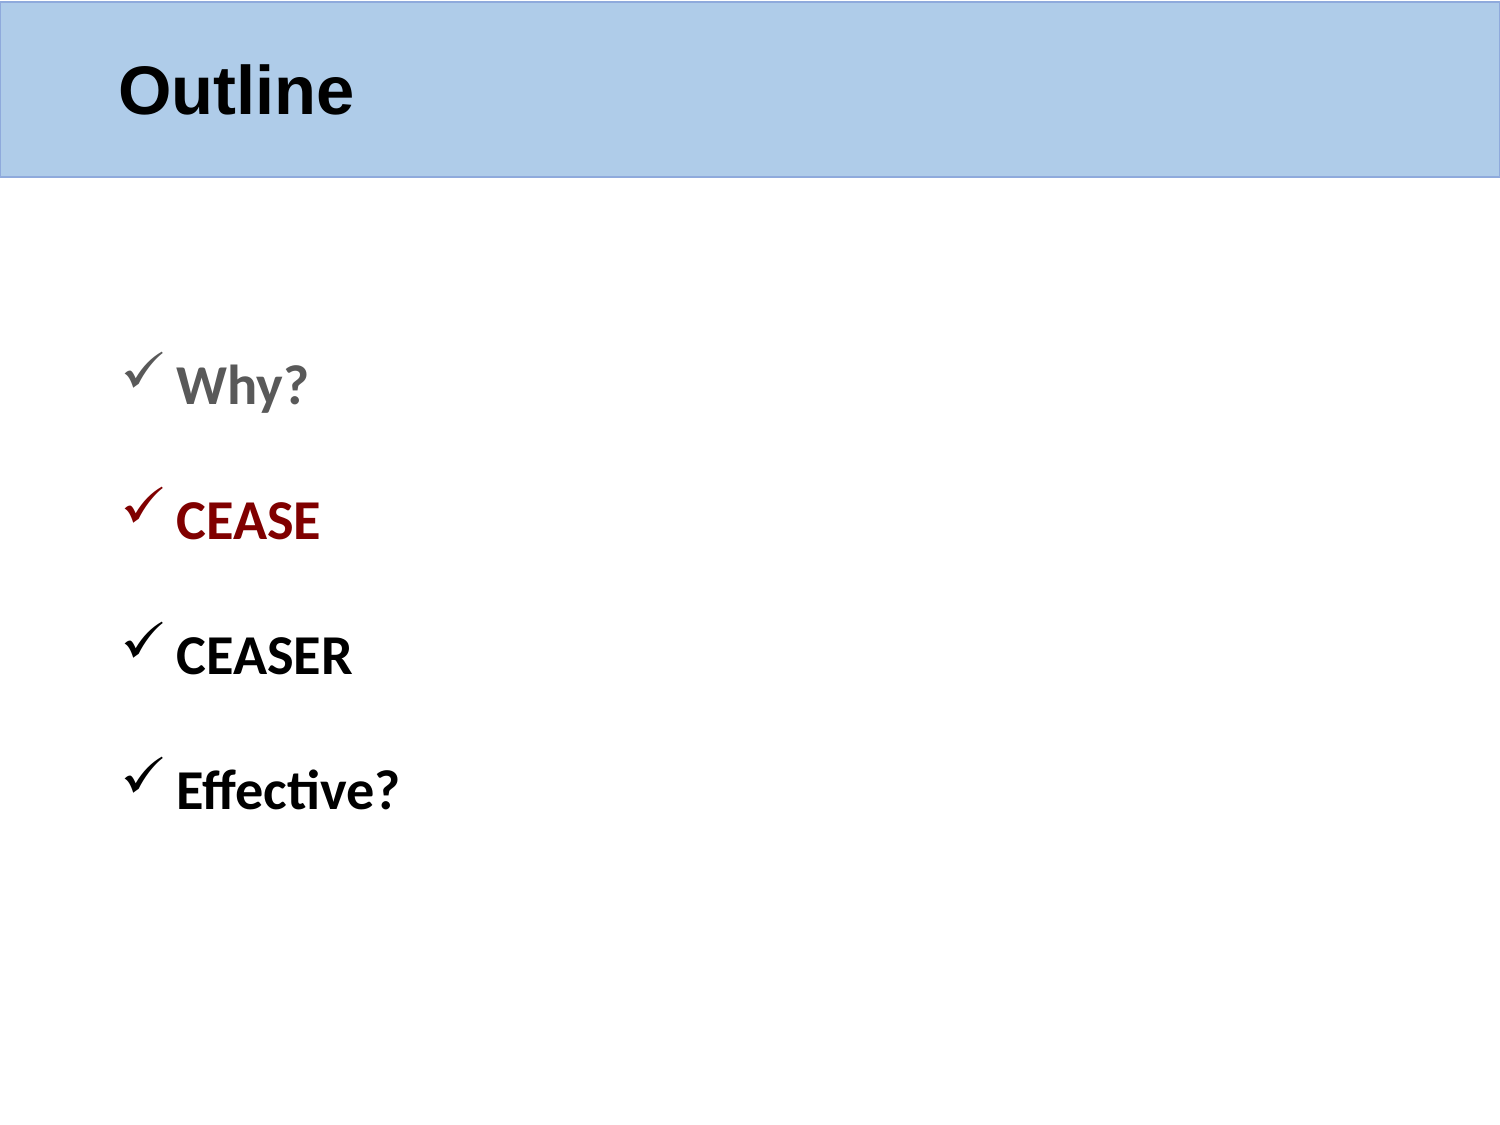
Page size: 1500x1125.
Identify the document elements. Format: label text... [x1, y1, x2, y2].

text_box Why? CEASE CEASER Effective? [105, 340, 416, 896]
title Outline [103, 34, 1397, 151]
